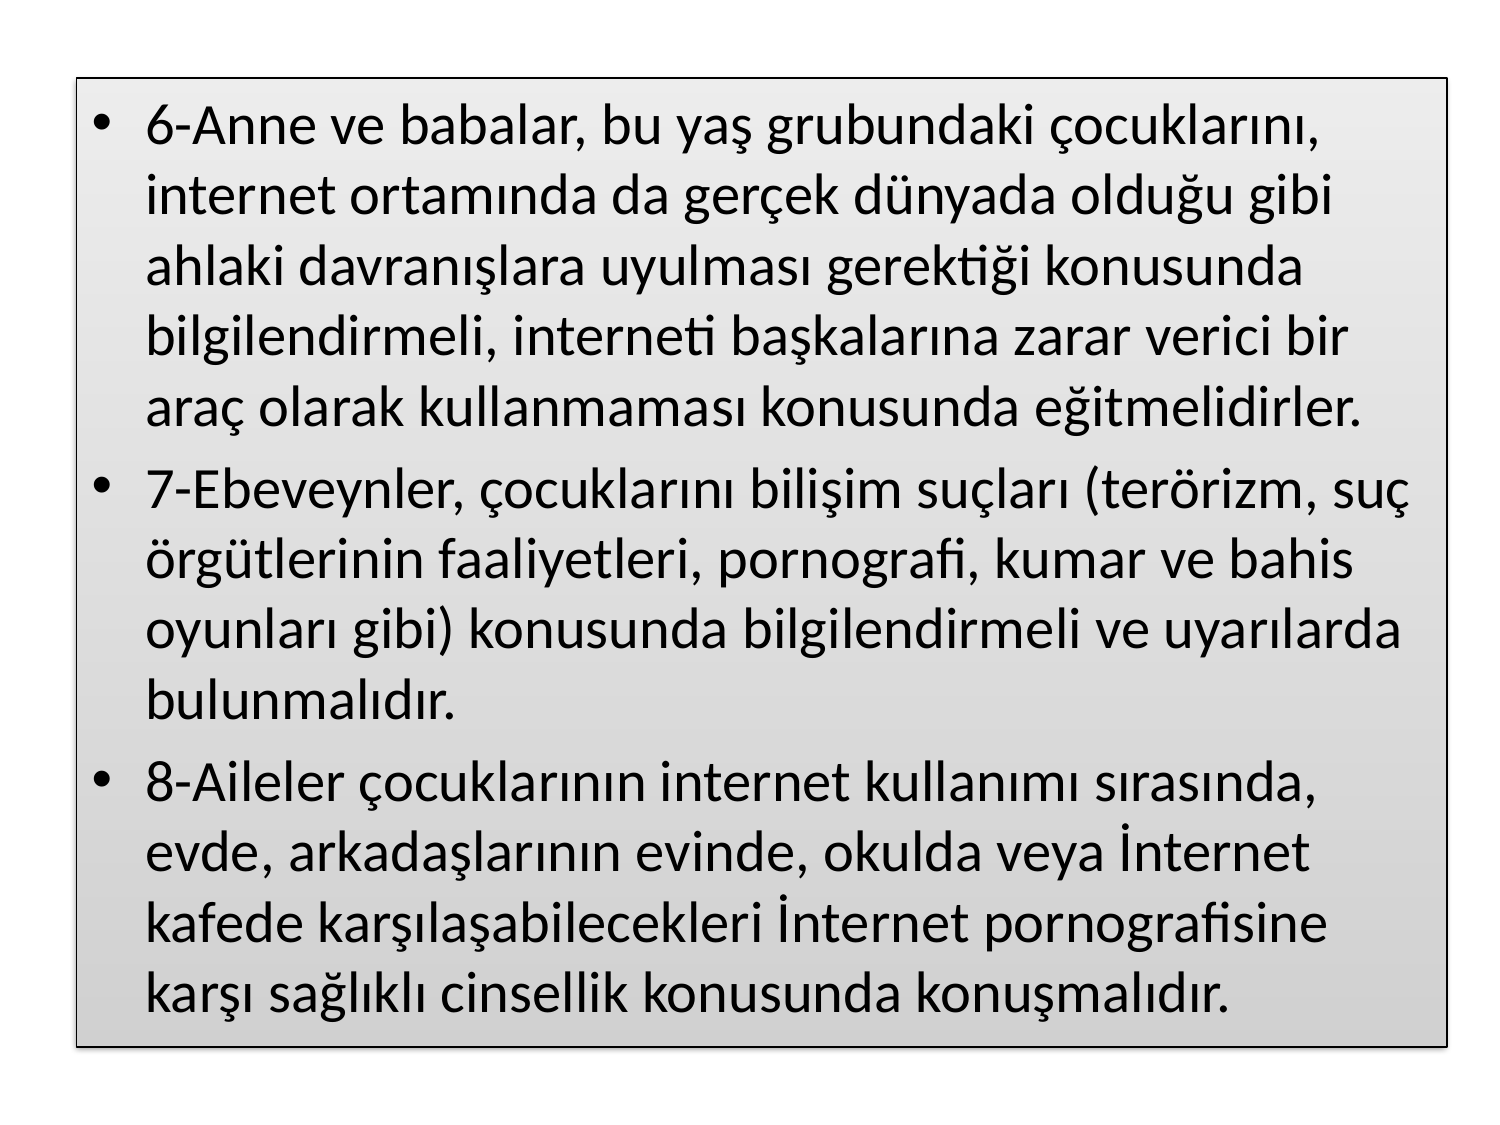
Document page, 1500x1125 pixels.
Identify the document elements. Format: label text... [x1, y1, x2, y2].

list 6-Anne ve babalar, bu yaş grubundaki çocuklarını, internet ortamında da gerçek dünyada olduğu gibi ahlaki davranışlara uyulması gerektiği konusunda bilgilendirmeli, interneti başkalarına zarar verici bir araç olarak kullanmaması konusunda eğitmelidirler. 7-Ebeveynler, çocuklarını bilişim suçları (terörizm, suç örgütlerinin faaliyetleri, pornografi, kumar ve bahis oyunları gibi) konusunda bilgilendirmeli ve uyarılarda bulunmalıdır. 8-Aileler çocuklarının internet kullanımı sırasında, evde, arkadaşlarının evinde, okulda veya İnternet kafede karşılaşabilecekleri İnternet pornografisine karşı sağlıklı cinsellik konusunda konuşmalıdır. [76, 77, 1448, 1048]
